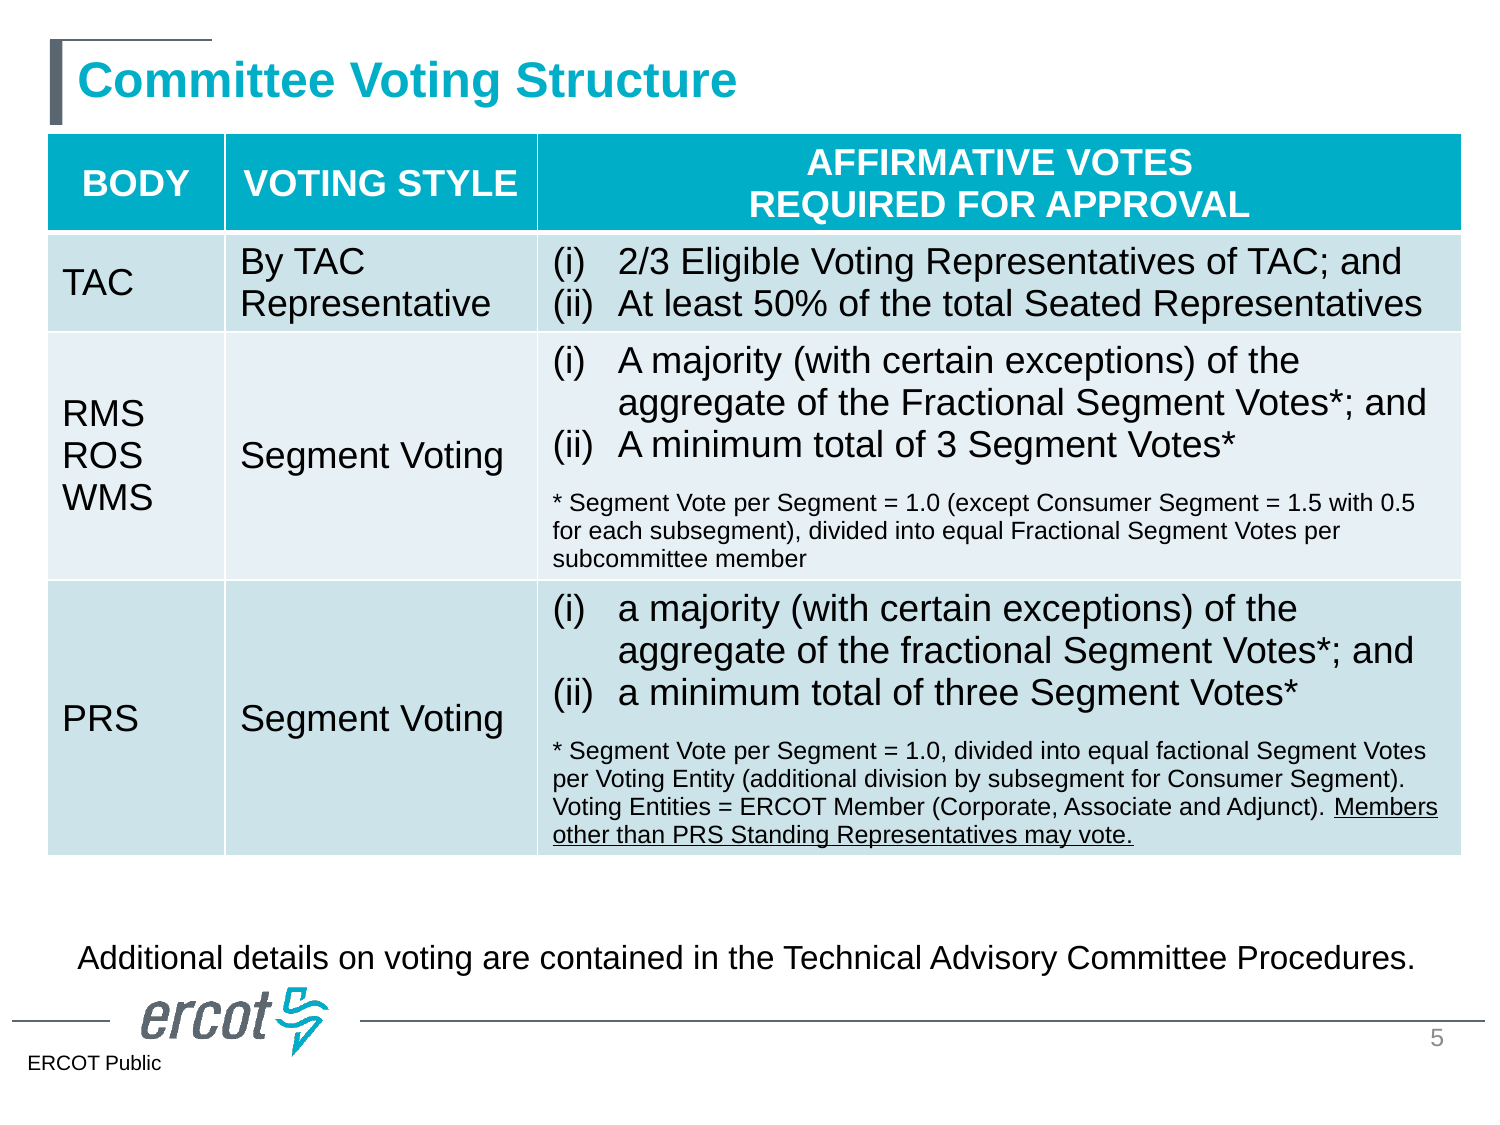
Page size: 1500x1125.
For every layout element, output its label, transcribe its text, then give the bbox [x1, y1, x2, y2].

slide_number 5 [1387, 1012, 1488, 1062]
table_cell By TAC Representative [226, 235, 537, 331]
table_cell Segment Voting [226, 581, 537, 855]
table_header AFFIRMATIVE VOTES REQUIRED FOR APPROVAL [538, 134, 1461, 230]
table_cell PRS [48, 581, 224, 855]
table_header BODY [48, 134, 224, 230]
title Committee Voting Structure [62, 39, 1450, 133]
table_cell 2/3 Eligible Voting Representatives of TAC; and At least 50% of the total Seated Representatives [538, 235, 1461, 331]
table_cell a majority (with certain exceptions) of the aggregate of the fractional Segment Votes*; and a minimum total of three Segment Votes* * Segment Vote per Segment = 1.0, divided into equal factional Segment Votes per Voting Entity (additional division by subsegment for Consumer Segment). Voting Entities = ERCOT Member (Corporate, Associate and Adjunct). Members other than PRS Standing Representatives may vote. [538, 581, 1461, 855]
table_cell Segment Voting [226, 333, 537, 579]
table_header VOTING STYLE [226, 134, 537, 230]
text_box Additional details on voting are contained in the Technical Advisory Committee Procedures. [62, 929, 1463, 984]
table_cell A majority (with certain exceptions) of the aggregate of the Fractional Segment Votes*; and A minimum total of 3 Segment Votes* * Segment Vote per Segment = 1.0 (except Consumer Segment = 1.5 with 0.5 for each subsegment), divided into equal Fractional Segment Votes per subcommittee member [538, 333, 1461, 579]
table_cell TAC [48, 235, 224, 331]
picture [137, 984, 332, 1059]
table_cell RMS ROS WMS [48, 333, 224, 579]
